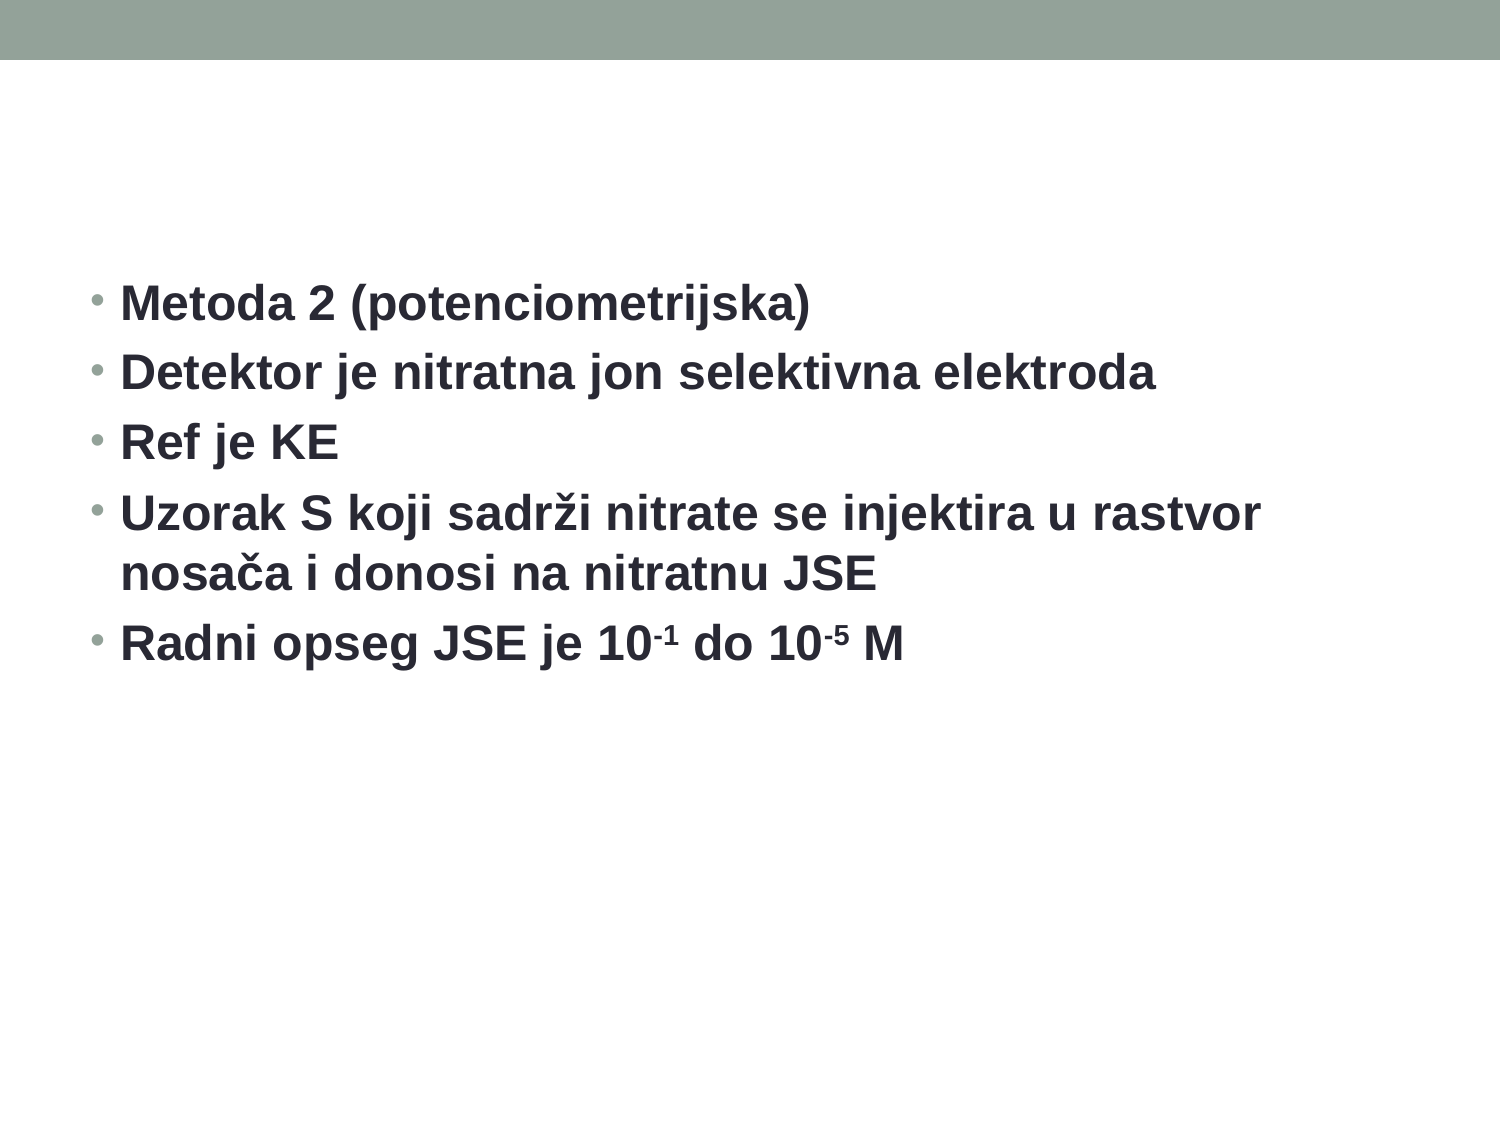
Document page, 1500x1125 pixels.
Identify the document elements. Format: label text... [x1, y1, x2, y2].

list Metoda 2 (potenciometrijska) Detektor je nitratna jon selektivna elektroda Ref je KE Uzorak S koji sadrži nitrate se injektira u rastvor nosača i donosi na nitratnu JSE Radni opseg JSE je 10-1 do 10-5 M [75, 262, 1425, 1063]
